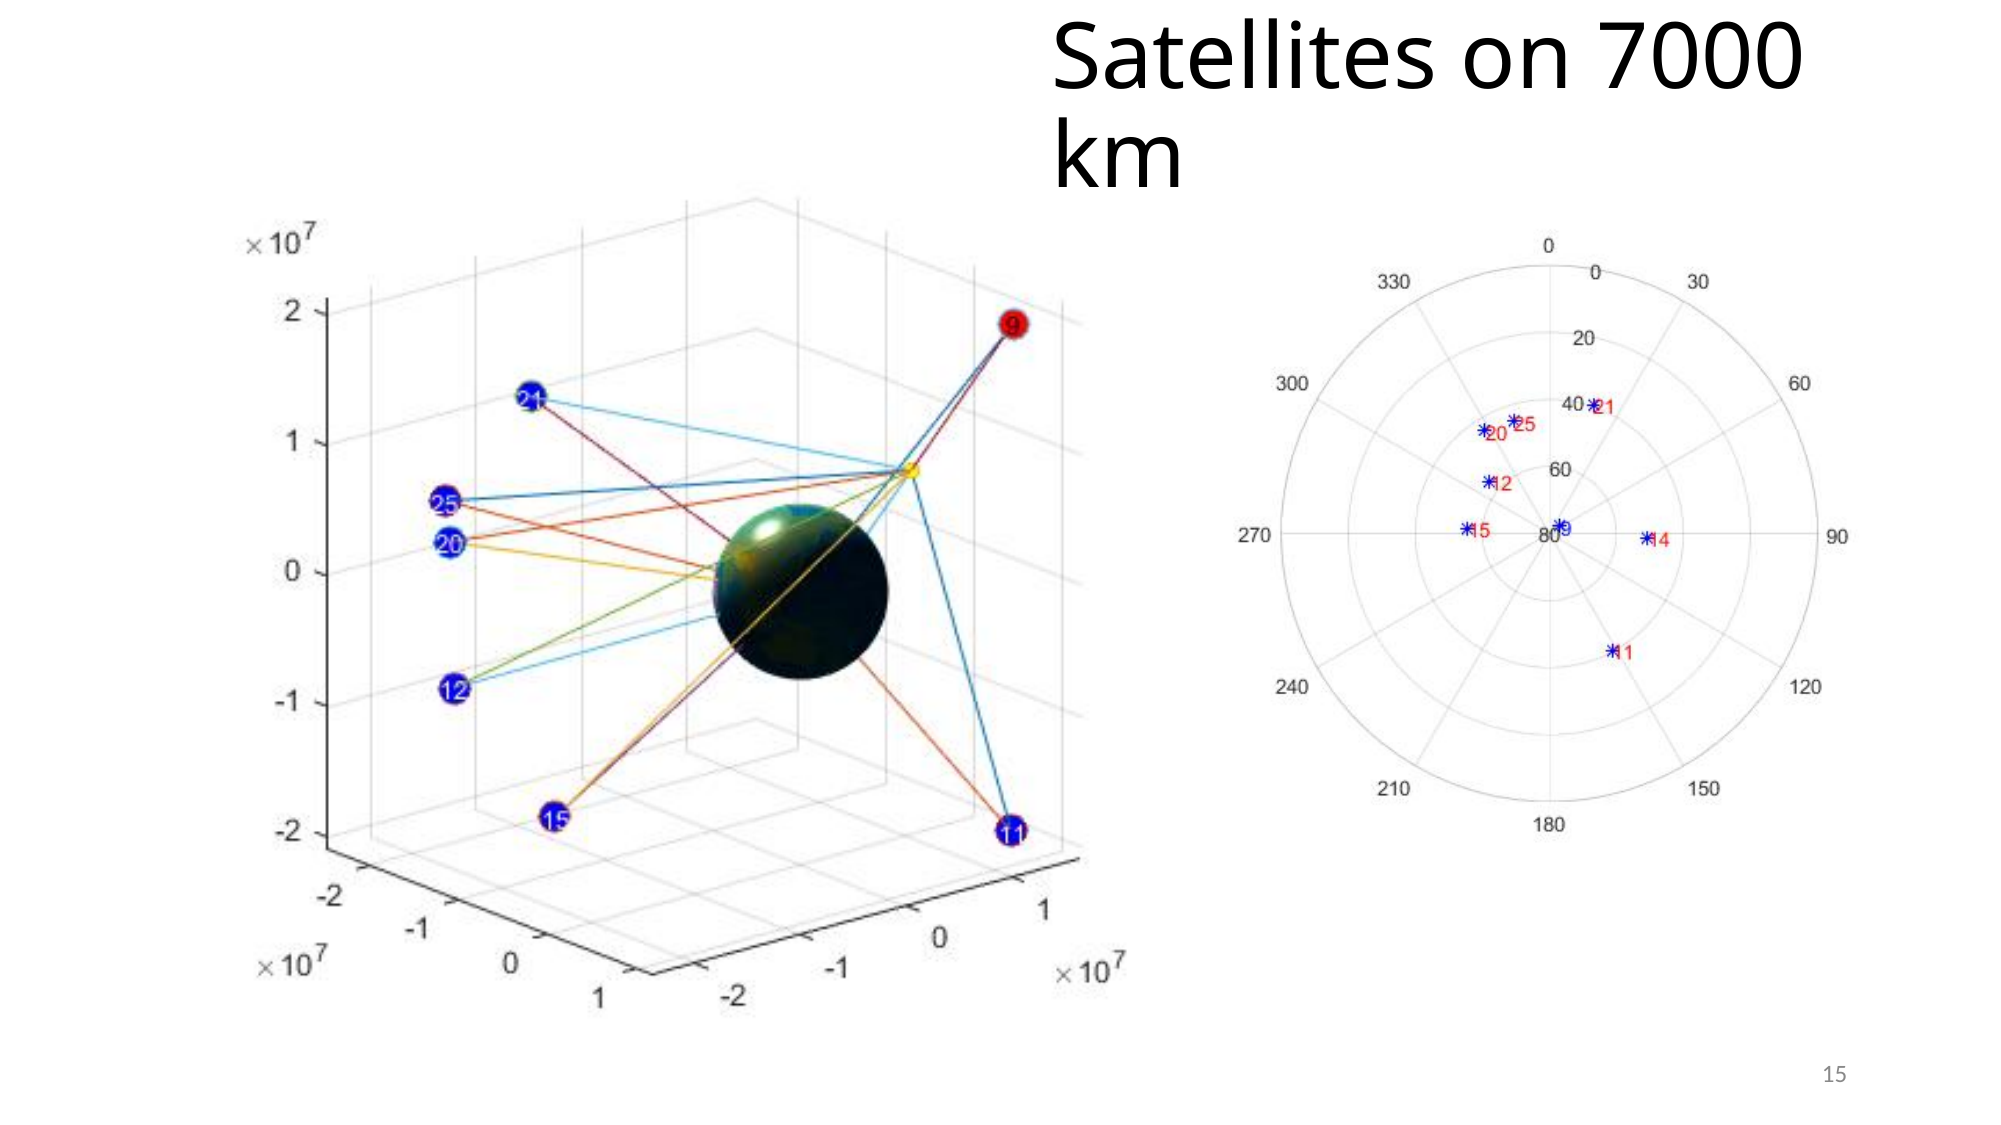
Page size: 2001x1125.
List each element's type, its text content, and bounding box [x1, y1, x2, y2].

picture [1096, 217, 1972, 874]
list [32, 108, 1331, 1083]
slide_number 15 [1412, 1042, 1863, 1103]
title Satellites on 7000 km [1036, 0, 1943, 217]
